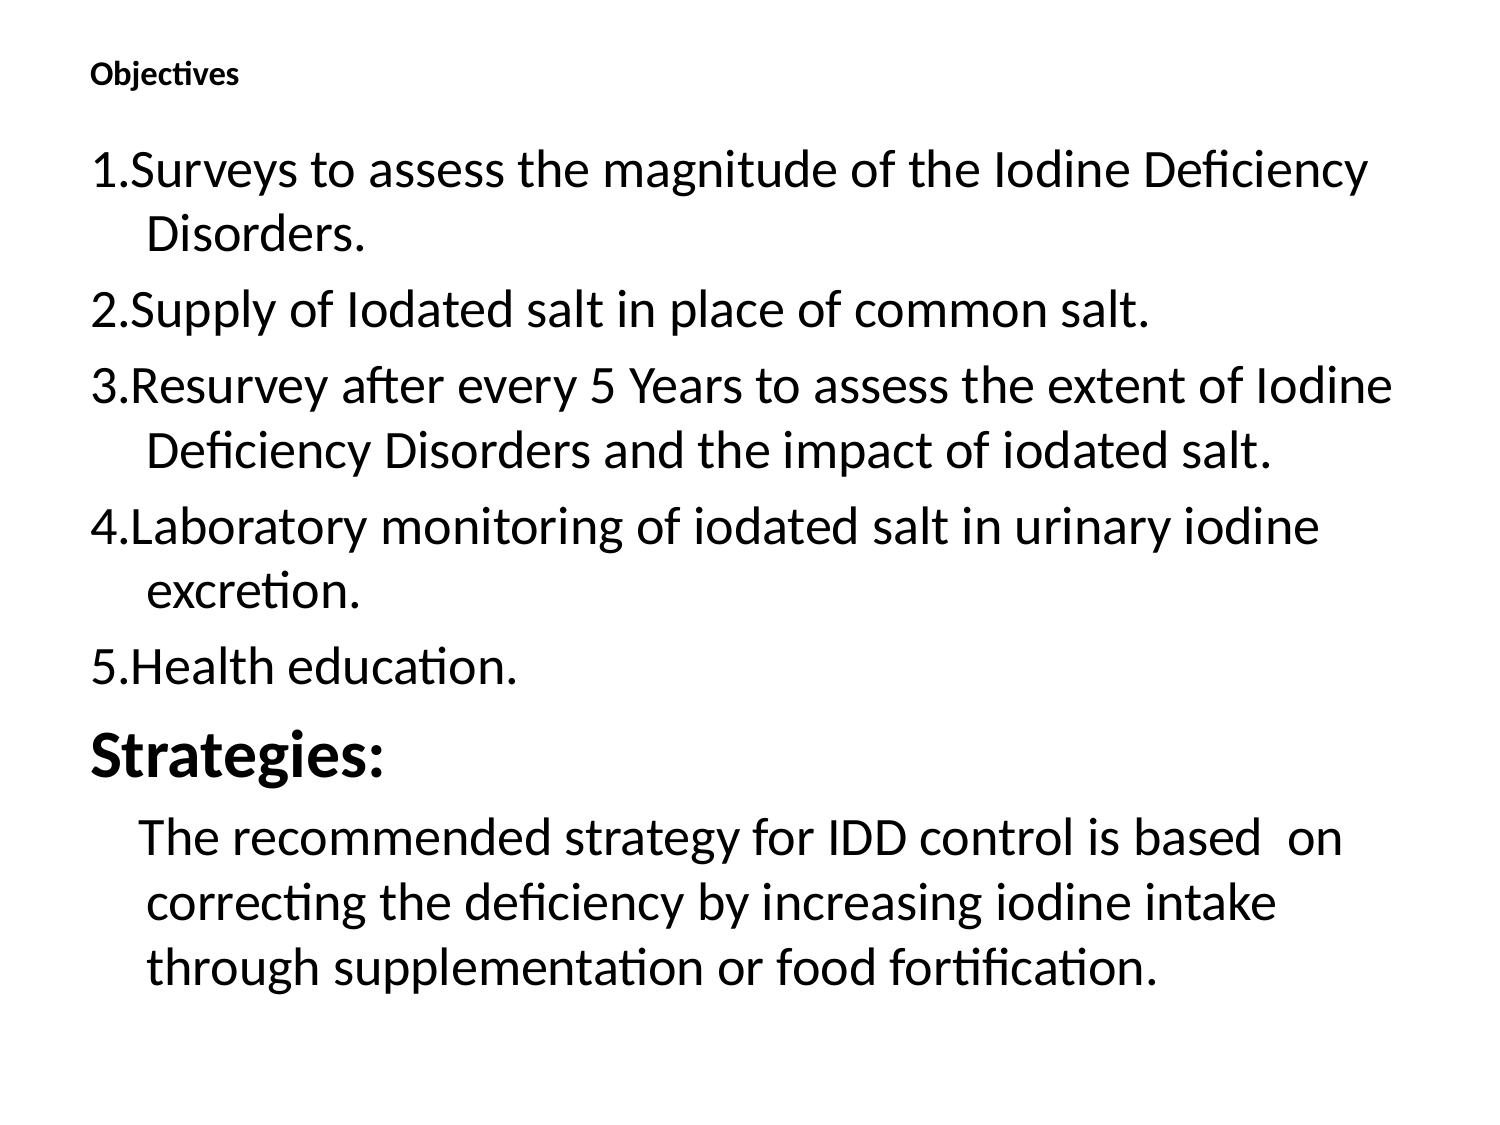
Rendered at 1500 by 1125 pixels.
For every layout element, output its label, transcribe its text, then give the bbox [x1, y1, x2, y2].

title Objectives [75, 42, 1425, 125]
list 1.Surveys to assess the magnitude of the Iodine Deficiency Disorders. 2.Supply of Iodated salt in place of common salt. 3.Resurvey after every 5 Years to assess the extent of Iodine Deficiency Disorders and the impact of iodated salt. 4.Laboratory monitoring of iodated salt in urinary iodine excretion. 5.Health education. Strategies: The recommended strategy for IDD control is based on correcting the deficiency by increasing iodine intake through supplementation or food fortification. [75, 125, 1425, 1024]
